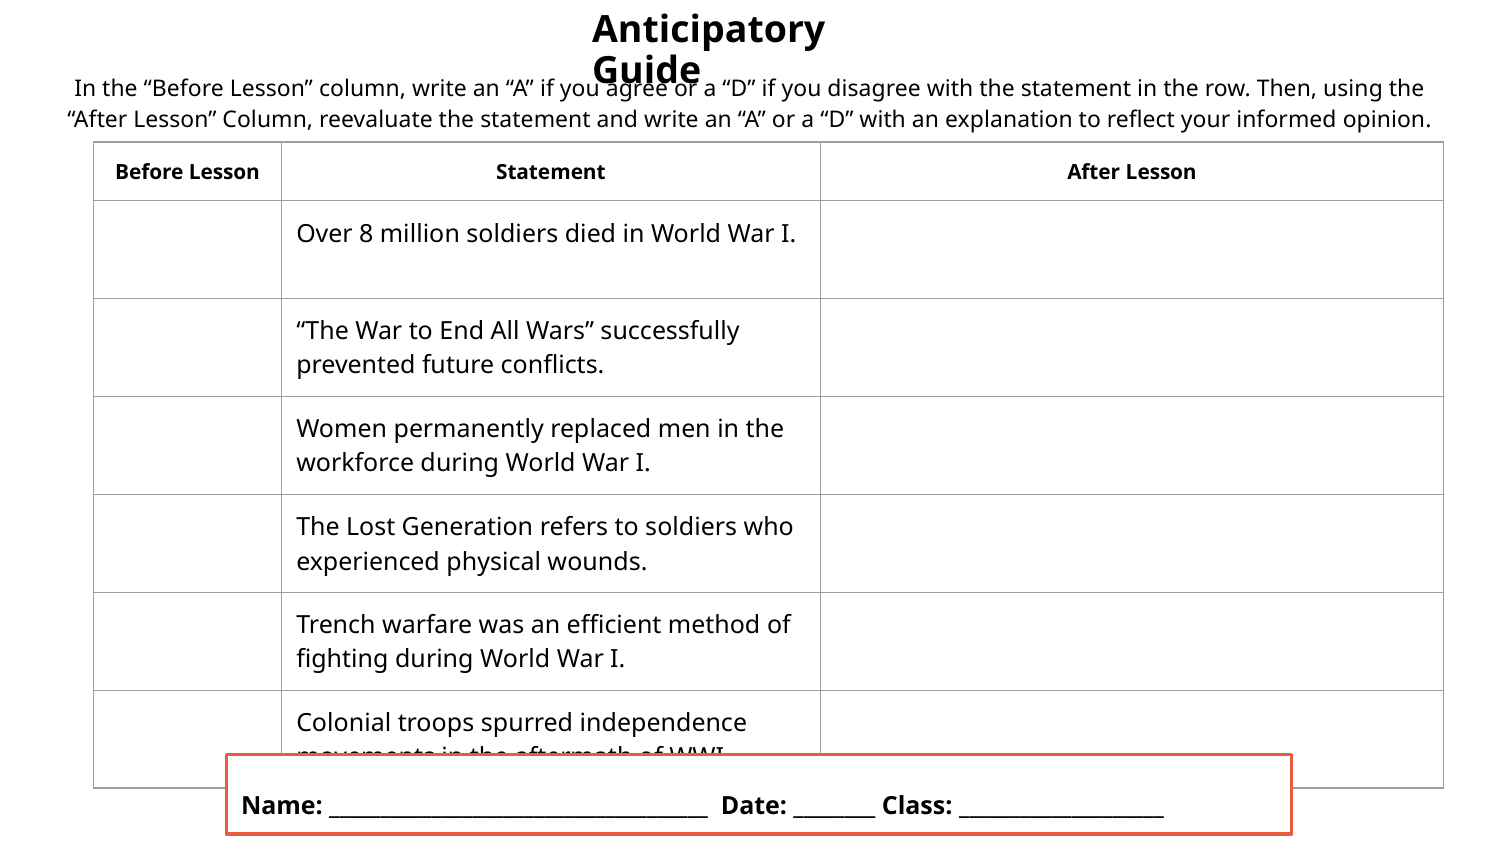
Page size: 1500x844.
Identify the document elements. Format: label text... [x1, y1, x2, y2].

table_cell [94, 495, 281, 592]
table_header After Lesson [821, 143, 1443, 200]
table_cell The Lost Generation refers to soldiers who experienced physical wounds. [282, 495, 820, 592]
table_cell [821, 593, 1443, 690]
table_cell [821, 201, 1443, 298]
table_cell [94, 593, 281, 690]
table_cell [94, 201, 281, 298]
list Anticipatory Guide [580, 4, 949, 59]
table_cell “The War to End All Wars” successfully prevented future conflicts. [282, 299, 820, 396]
table_cell [821, 299, 1443, 396]
table_cell Women permanently replaced men in the workforce during World War I. [282, 397, 820, 494]
table_cell [821, 691, 1443, 787]
table_cell Trench warfare was an efficient method of fighting during World War I. [282, 593, 820, 690]
table_cell Over 8 million soldiers died in World War I. [282, 201, 820, 298]
table_cell [94, 397, 281, 494]
table_cell [821, 397, 1443, 494]
table_cell [821, 495, 1443, 592]
table_cell [94, 299, 281, 396]
text_box Name: _____________________________________ Date: ________ Class: ____________________ [226, 754, 1292, 834]
table_header Before Lesson [94, 143, 281, 200]
table_header Statement [282, 143, 820, 200]
text_box In the “Before Lesson” column, write an “A” if you agree or a “D” if you disagree with the statement in the row. Then, using the “After Lesson” Column, reevaluate the statement and write an “A” or a “D” with an explanation to reflect your informed opinion. [31, 59, 1469, 144]
table_cell [94, 691, 281, 787]
table_cell Colonial troops spurred independence movements in the aftermath of WWI. [282, 691, 820, 754]
